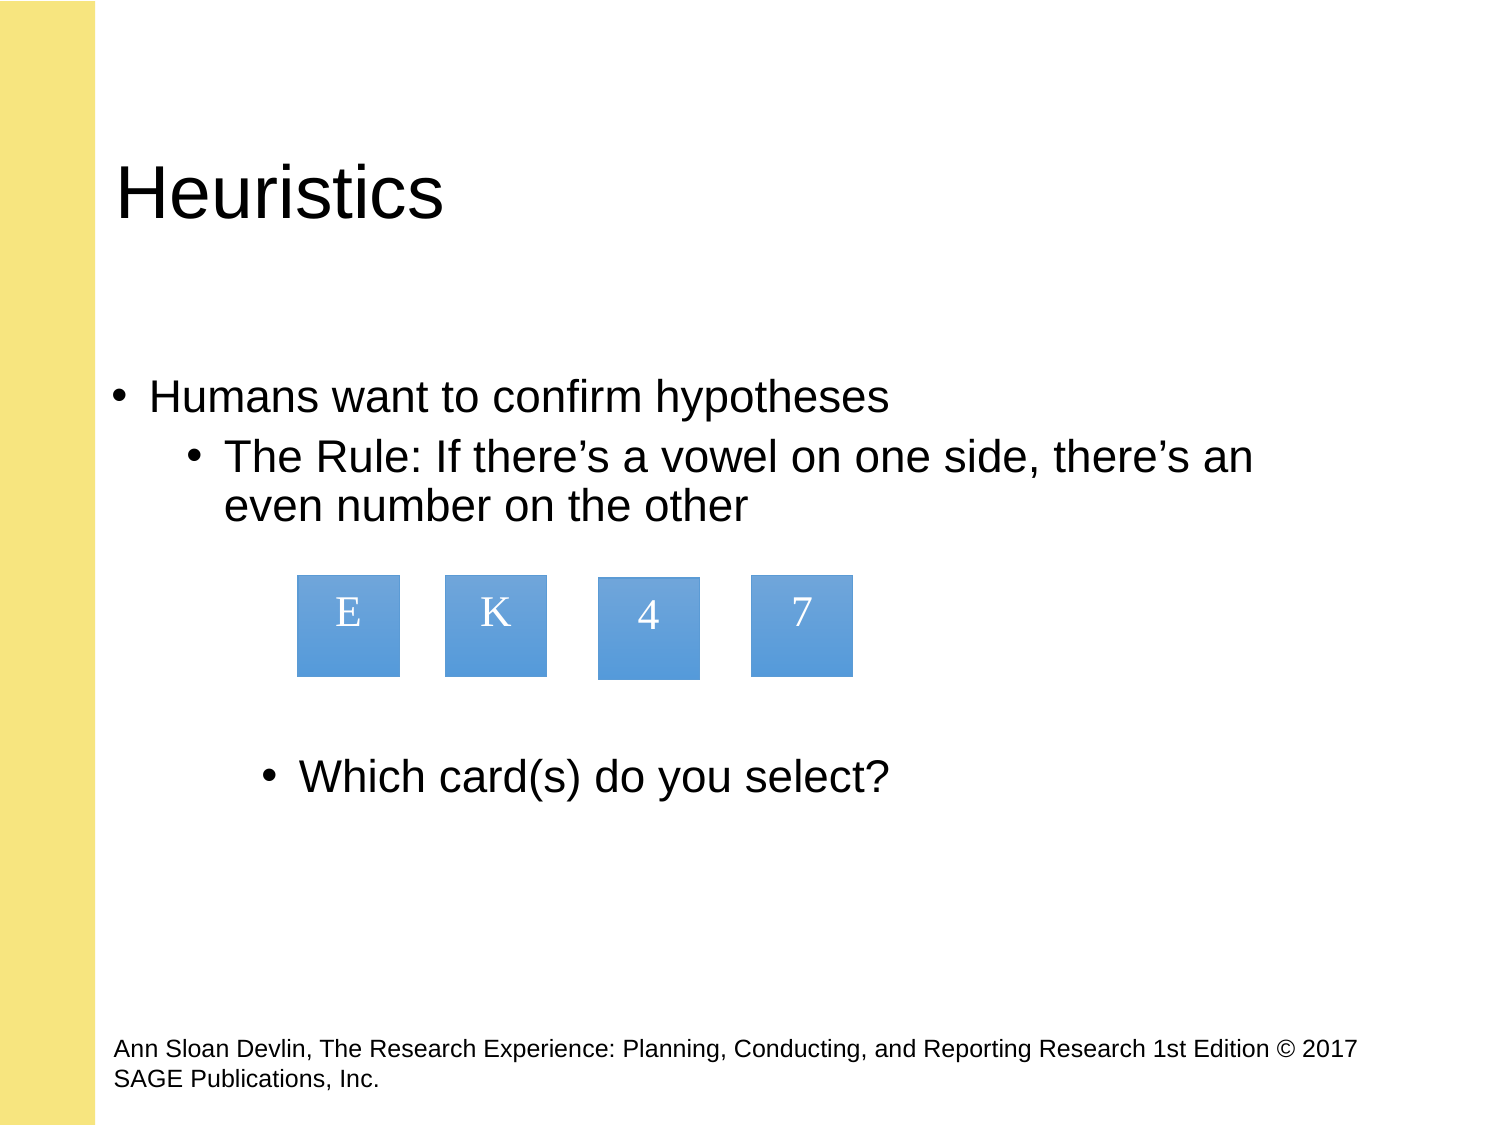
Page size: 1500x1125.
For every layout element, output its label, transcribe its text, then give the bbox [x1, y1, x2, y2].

text_box 4 [598, 577, 700, 680]
list Humans want to confirm hypotheses The Rule: If there’s a vowel on one side, there’s an even number on the other Which card(s) do you select? [96, 365, 1334, 906]
text_box E [297, 575, 400, 677]
text_box 7 [751, 575, 853, 677]
text_box K [445, 575, 547, 677]
picture [0, 1, 96, 1125]
title Heuristics [100, 150, 470, 239]
